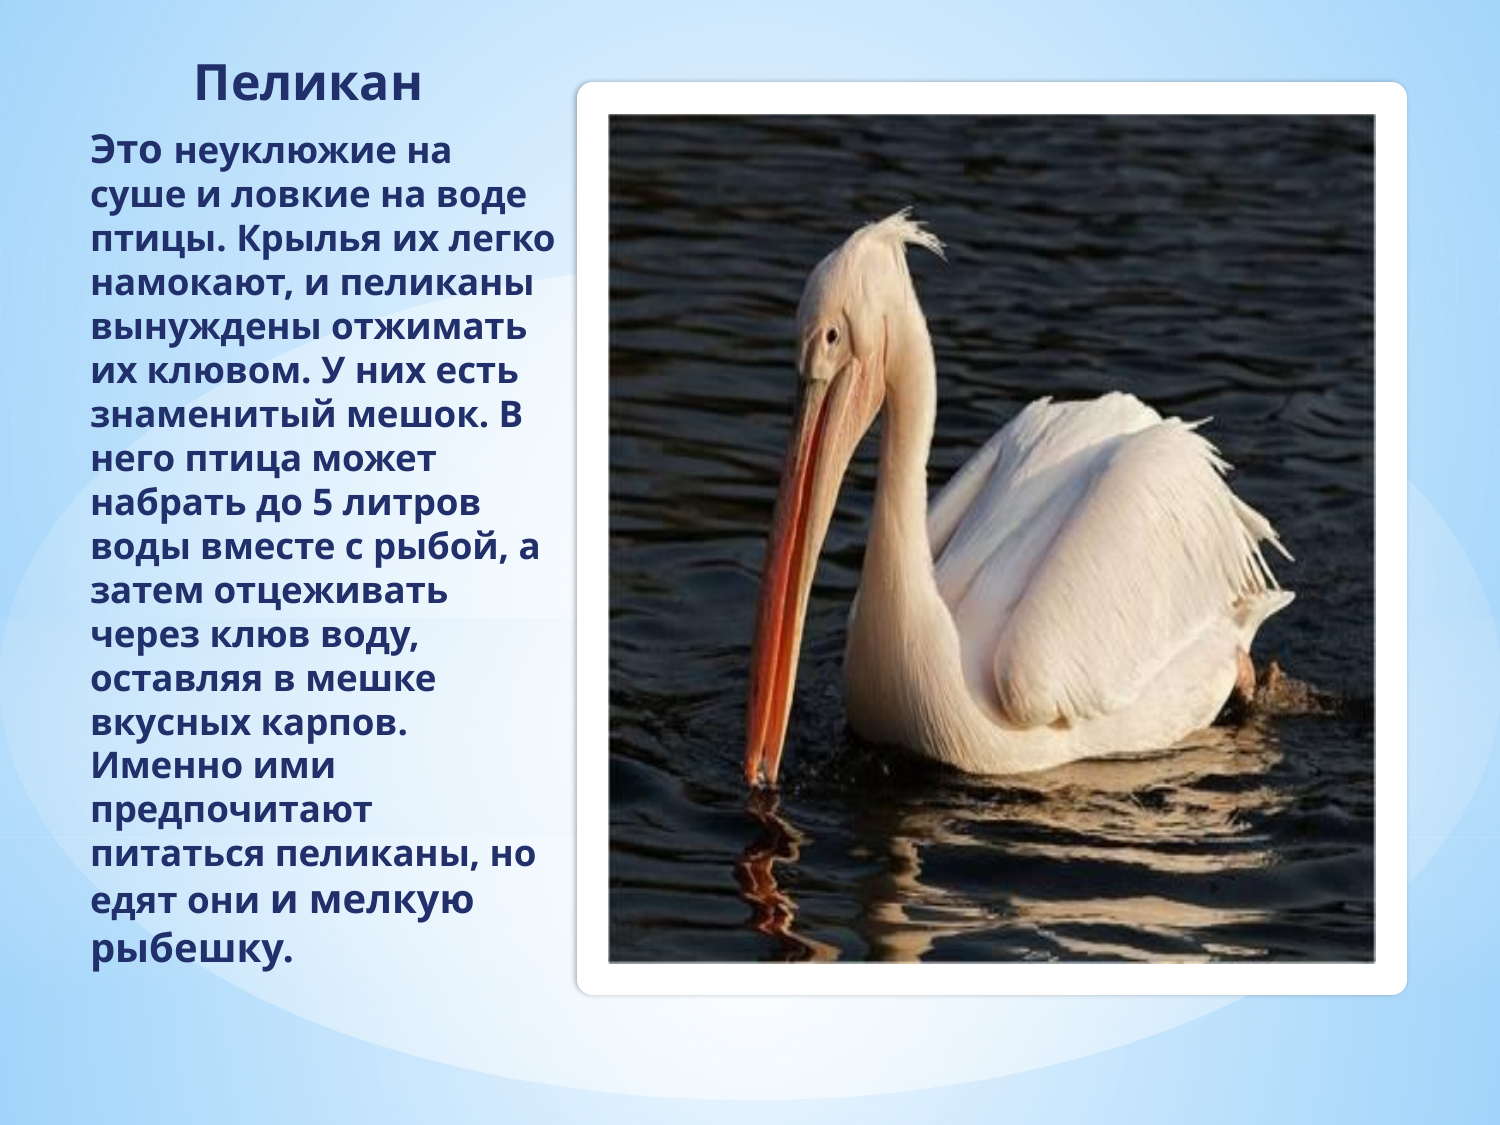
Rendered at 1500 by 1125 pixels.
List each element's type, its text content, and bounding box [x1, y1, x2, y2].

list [608, 113, 1377, 965]
list Пеликан Это неуклюжие на суше и ловкие на воде птицы. Крылья их легко намокают, и пеликаны вынуждены отжимать их клювом. У них есть знаменитый мешок. В него птица может набрать до 5 литров воды вместе с рыбой, а затем отцеживать через клюв воду, оставляя в мешке вкусных карпов. Именно ими предпочитают питаться пеликаны, но едят они и мелкую рыбешку. [75, 42, 573, 988]
